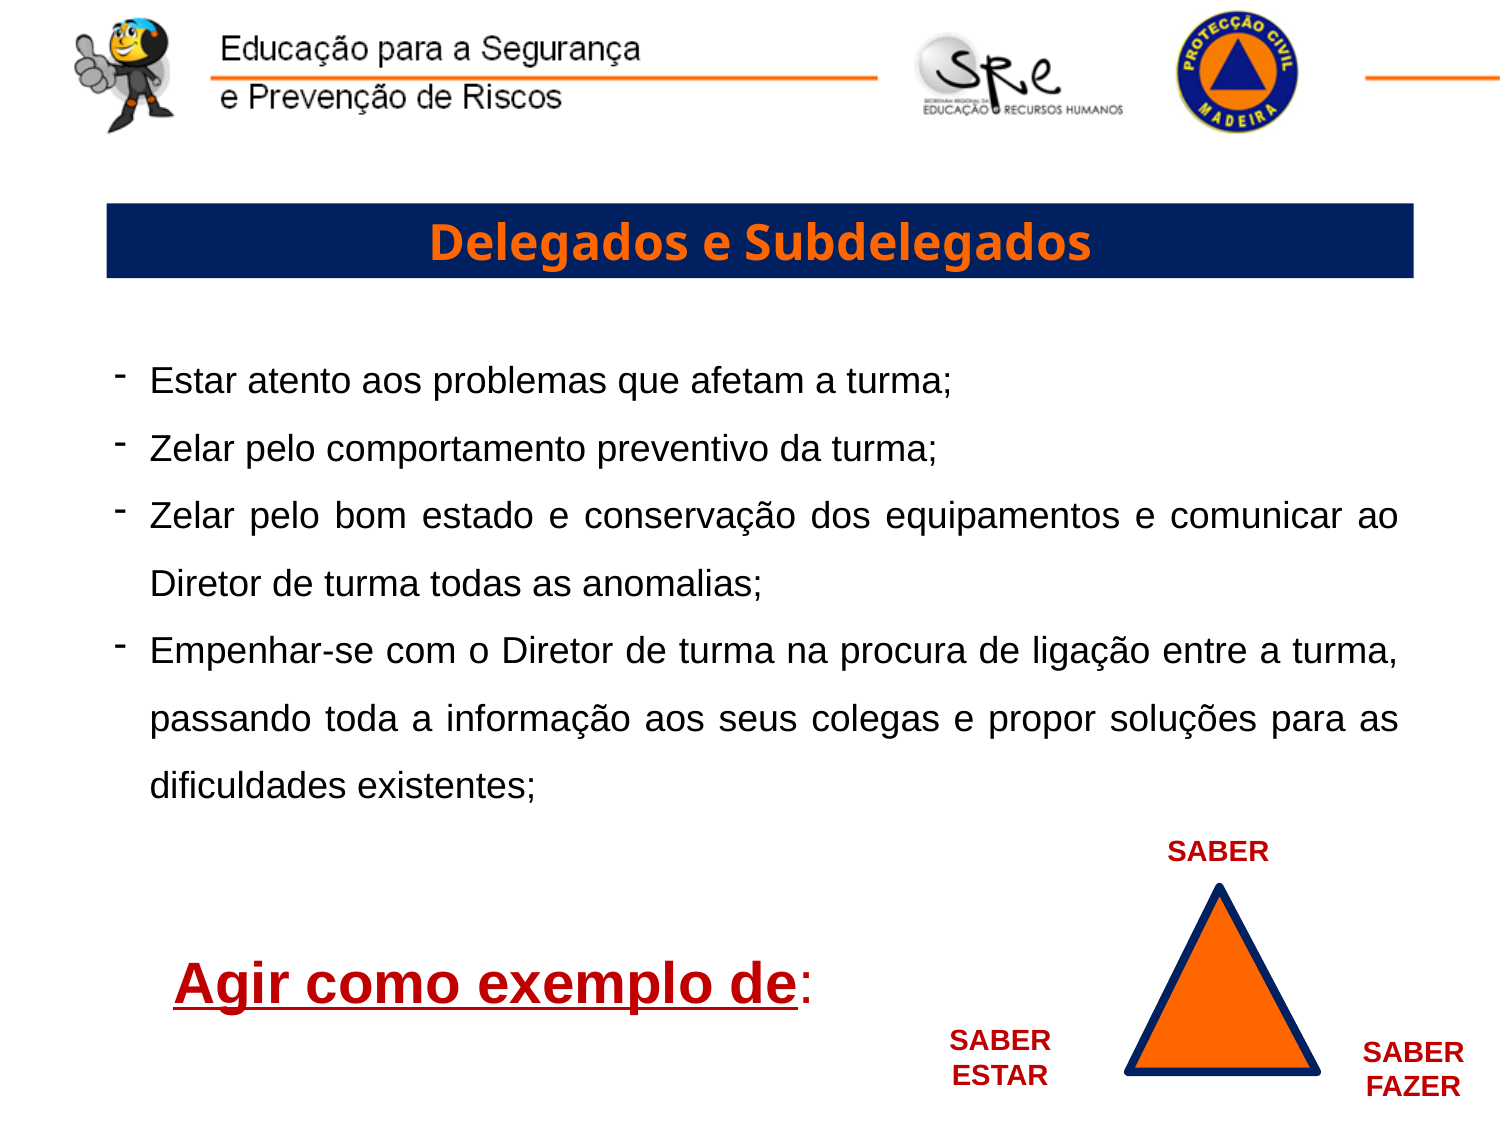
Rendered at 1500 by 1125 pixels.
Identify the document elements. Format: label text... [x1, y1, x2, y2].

text_box SABER ESTAR [931, 1013, 1069, 1099]
text_box SABER [1144, 824, 1292, 875]
text_box Delegados e Subdelegados [106, 203, 1414, 279]
text_box Estar atento aos problemas que afetam a turma; Zelar pelo comportamento preventivo da turma; Zelar pelo bom estado e conservação dos equipamentos e comunicar ao Diretor de turma todas as anomalias; Empenhar-se com o Diretor de turma na procura de ligação entre a turma, passando toda a informação aos seus colegas e propor soluções para as dificuldades existentes; [99, 326, 1414, 949]
text_box [1128, 887, 1317, 1072]
picture [0, 0, 1500, 1125]
text_box SABER FAZER [1344, 1025, 1483, 1111]
text_box Agir como exemplo de: [39, 938, 949, 1023]
